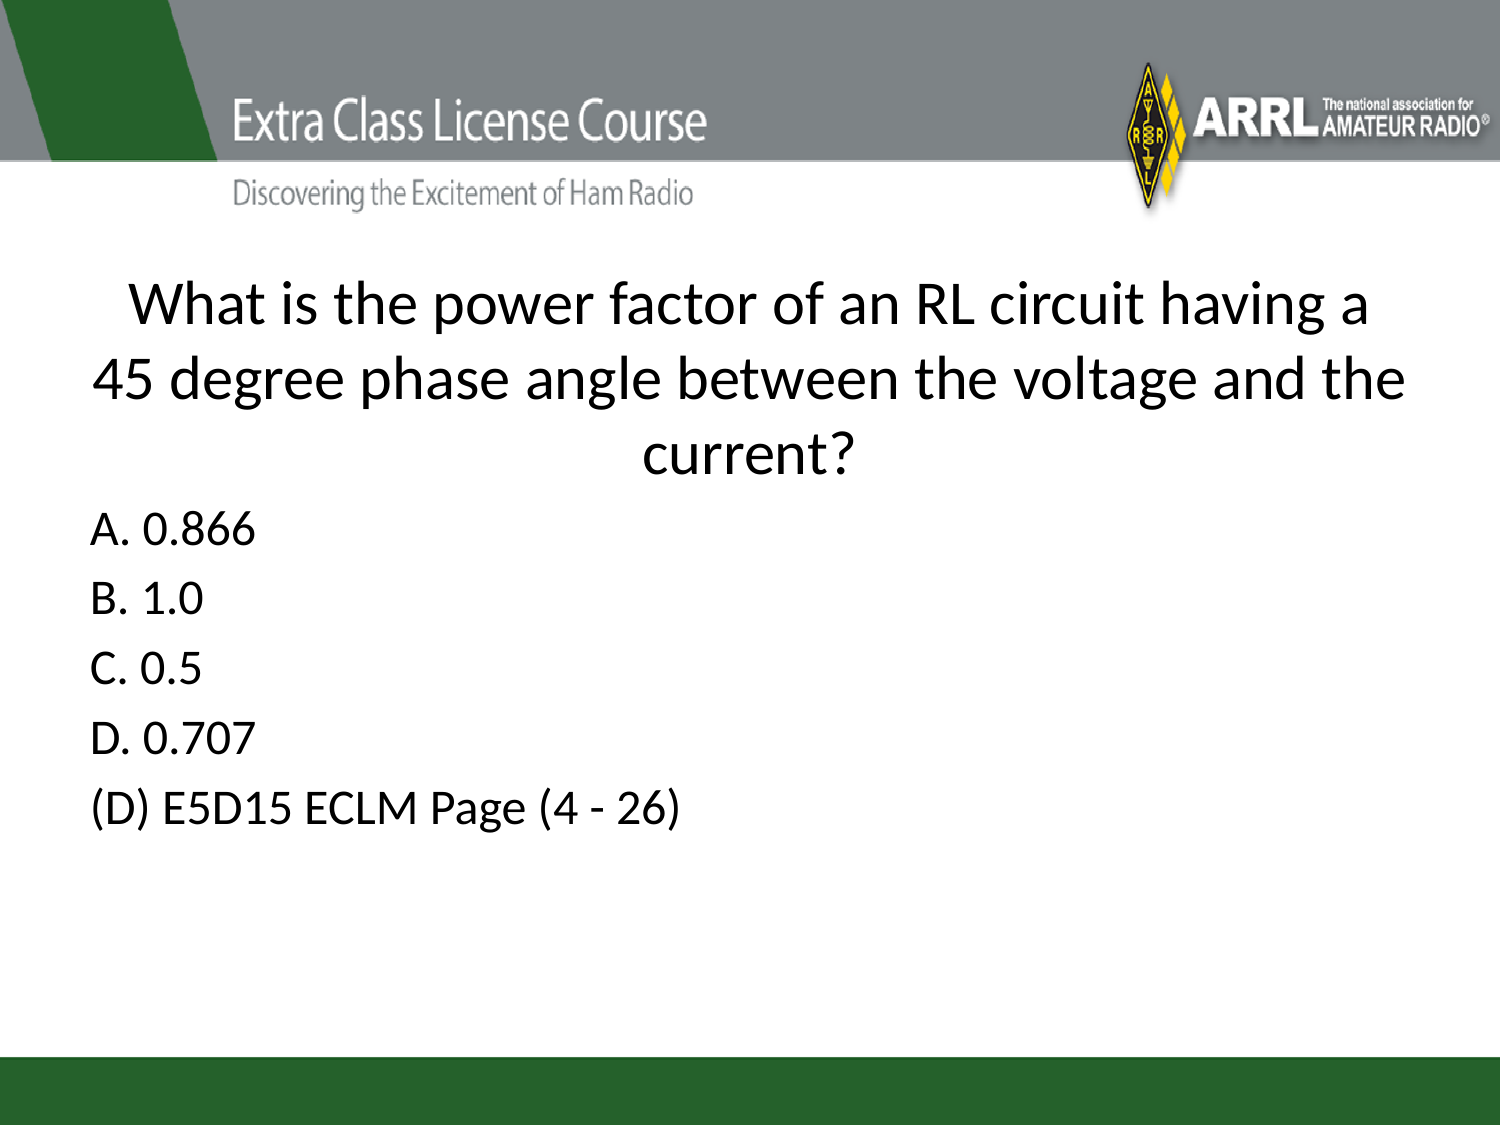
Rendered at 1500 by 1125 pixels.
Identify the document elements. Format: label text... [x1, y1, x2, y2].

title What is the power factor of an RL circuit having a 45 degree phase angle between the voltage and the current? [75, 254, 1425, 435]
picture [0, 0, 1500, 1125]
list A. 0.866 B. 1.0 C. 0.5 D. 0.707 (D) E5D15 ECLM Page (4 - 26) [75, 487, 1425, 1005]
